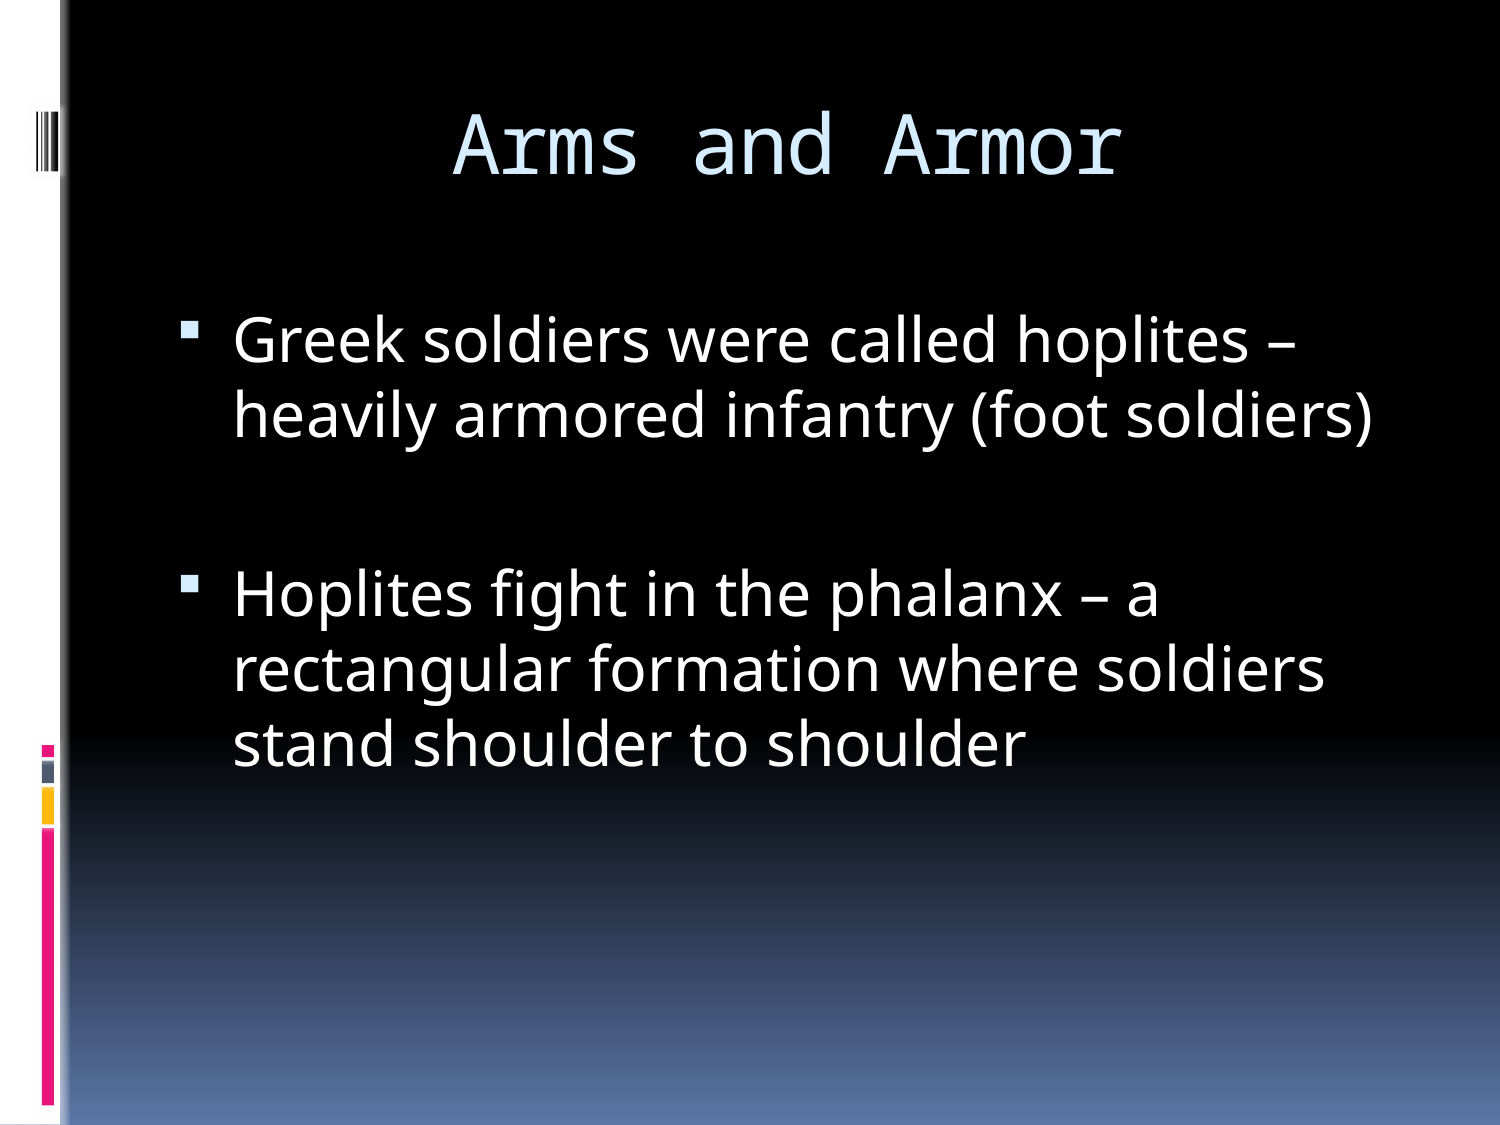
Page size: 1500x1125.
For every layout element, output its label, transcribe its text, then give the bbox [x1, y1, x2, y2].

list Greek soldiers were called hoplites – heavily armored infantry (foot soldiers) Hoplites fight in the phalanx – a rectangular formation where soldiers stand shoulder to shoulder [150, 292, 1425, 1043]
title Arms and Armor [150, 83, 1425, 234]
